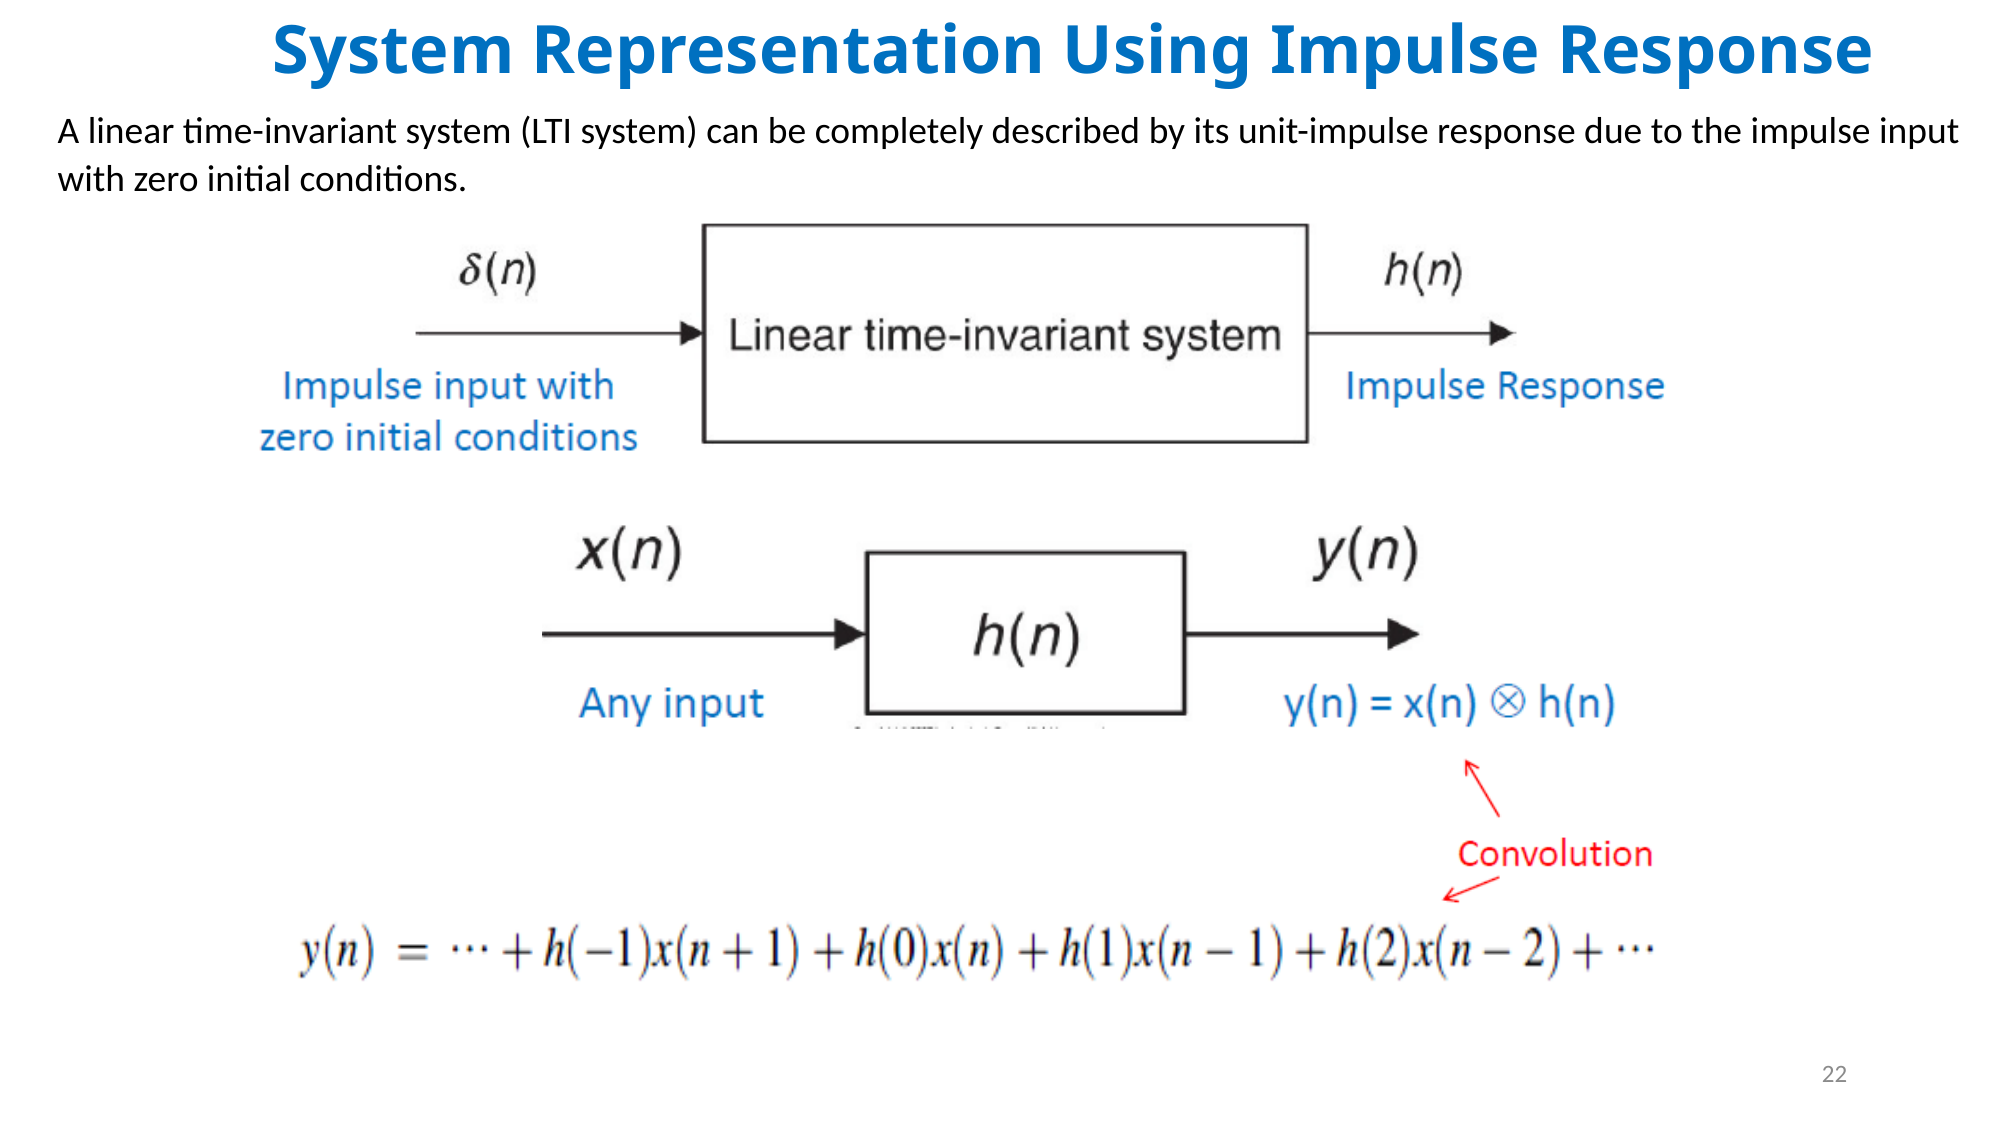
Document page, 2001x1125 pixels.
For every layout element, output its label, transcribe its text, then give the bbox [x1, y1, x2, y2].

text_box System Representation Using Impulse Response [257, 0, 1890, 95]
slide_number 22 [1412, 1042, 1863, 1103]
picture [542, 524, 1632, 729]
picture [238, 207, 1677, 456]
picture [283, 756, 1677, 993]
